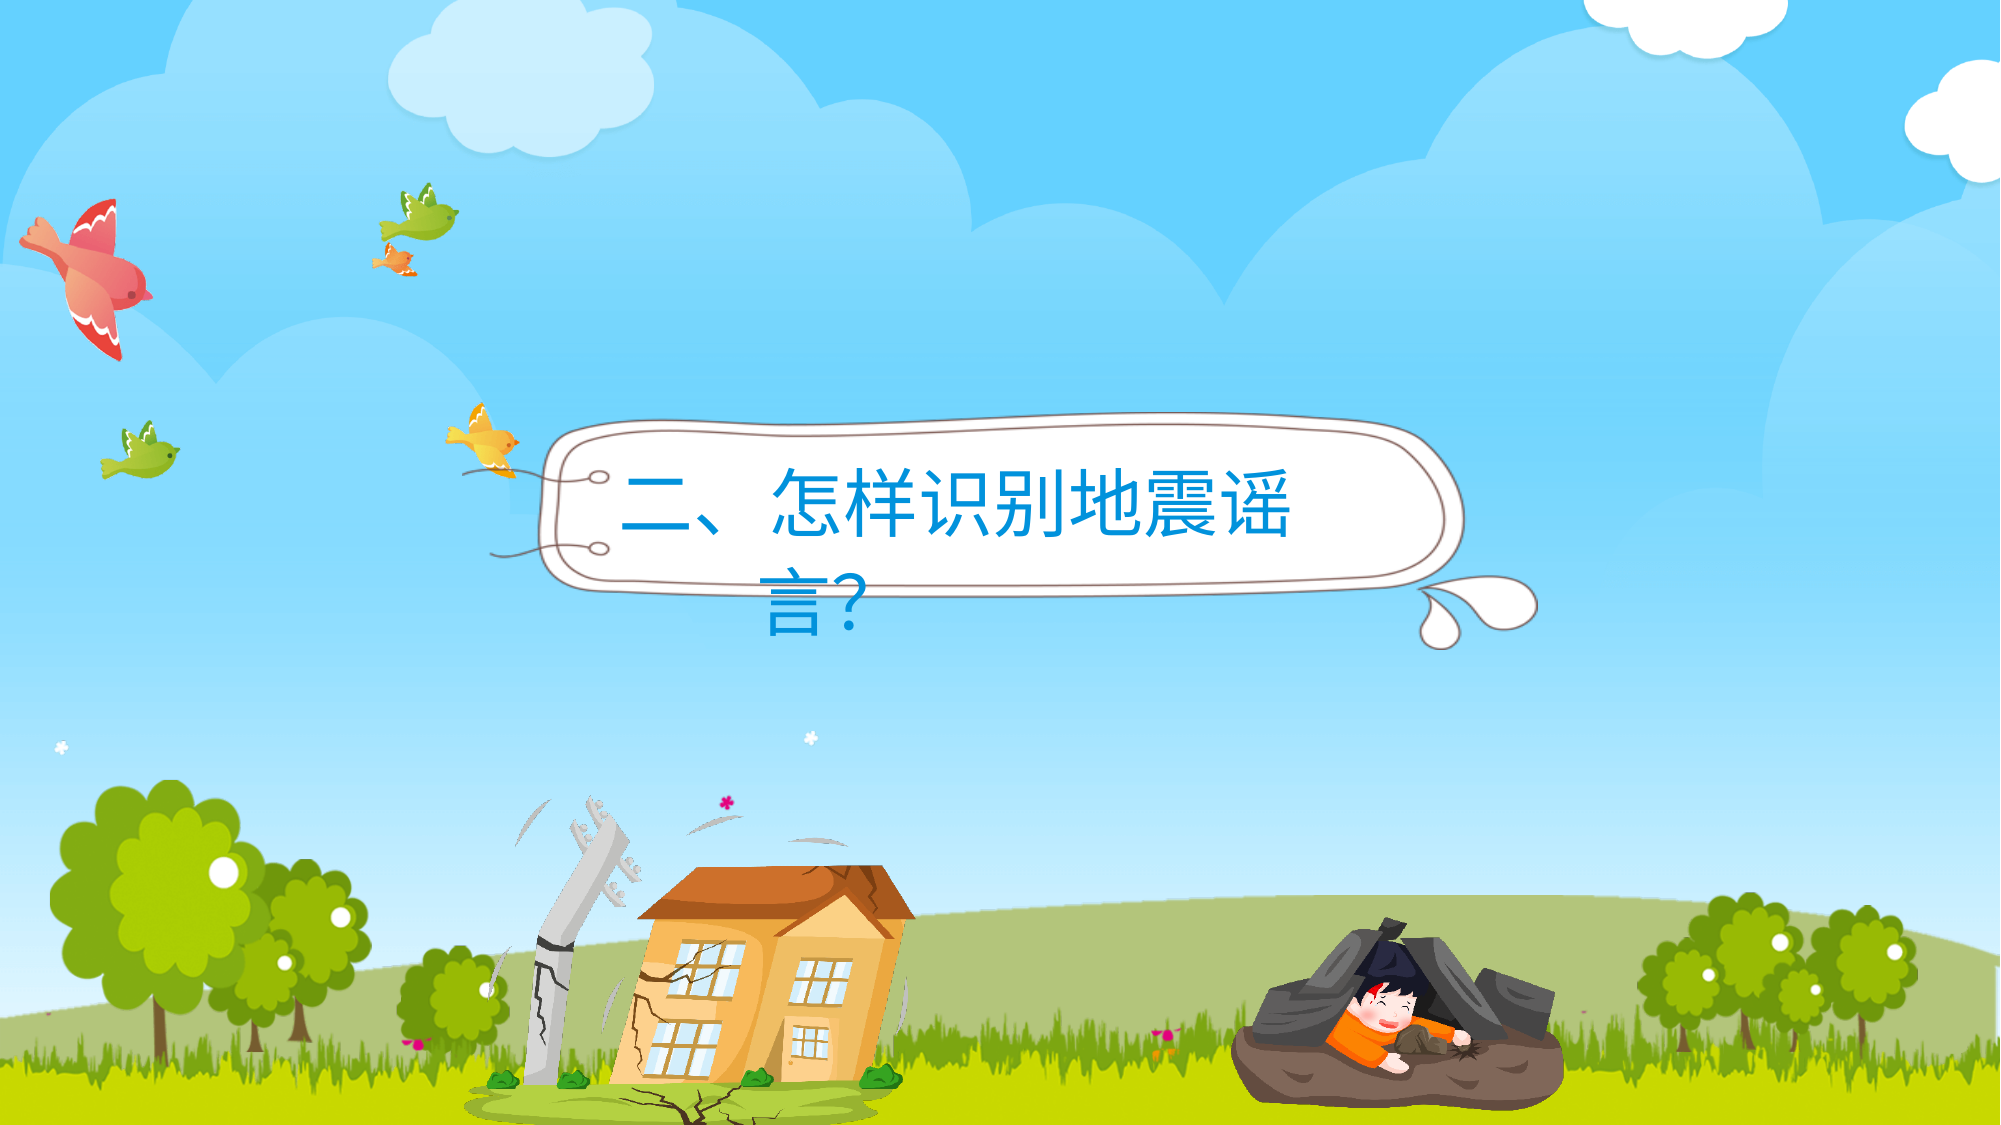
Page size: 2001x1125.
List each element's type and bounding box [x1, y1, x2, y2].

picture [0, 0, 2000, 1125]
text_box [462, 412, 1538, 650]
